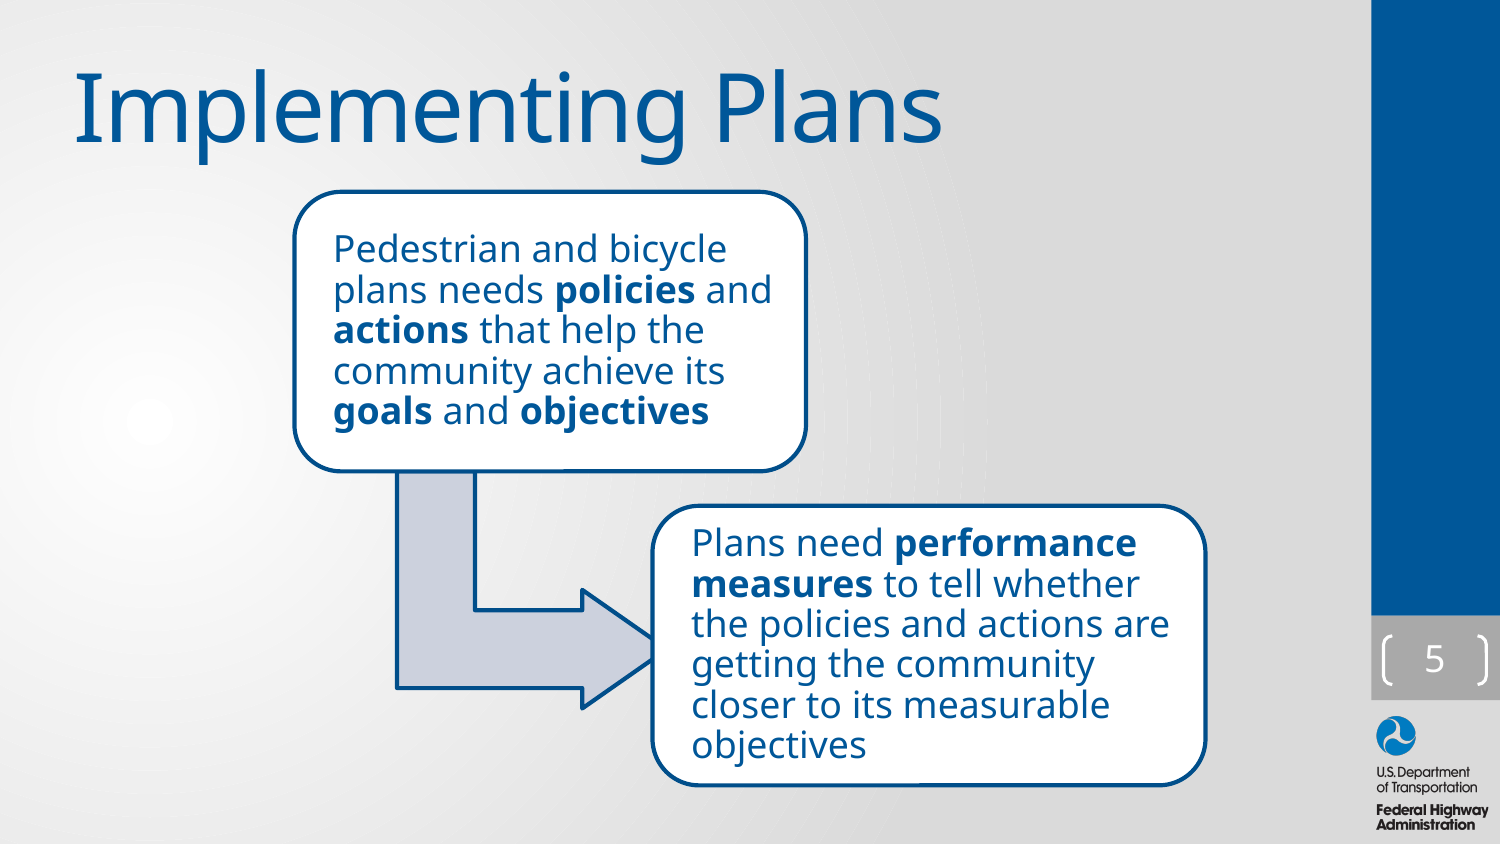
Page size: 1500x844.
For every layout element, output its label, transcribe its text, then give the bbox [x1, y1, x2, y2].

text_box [249, 189, 1251, 789]
title Implementing Plans [58, 33, 1309, 175]
slide_number 5 [1381, 634, 1488, 687]
